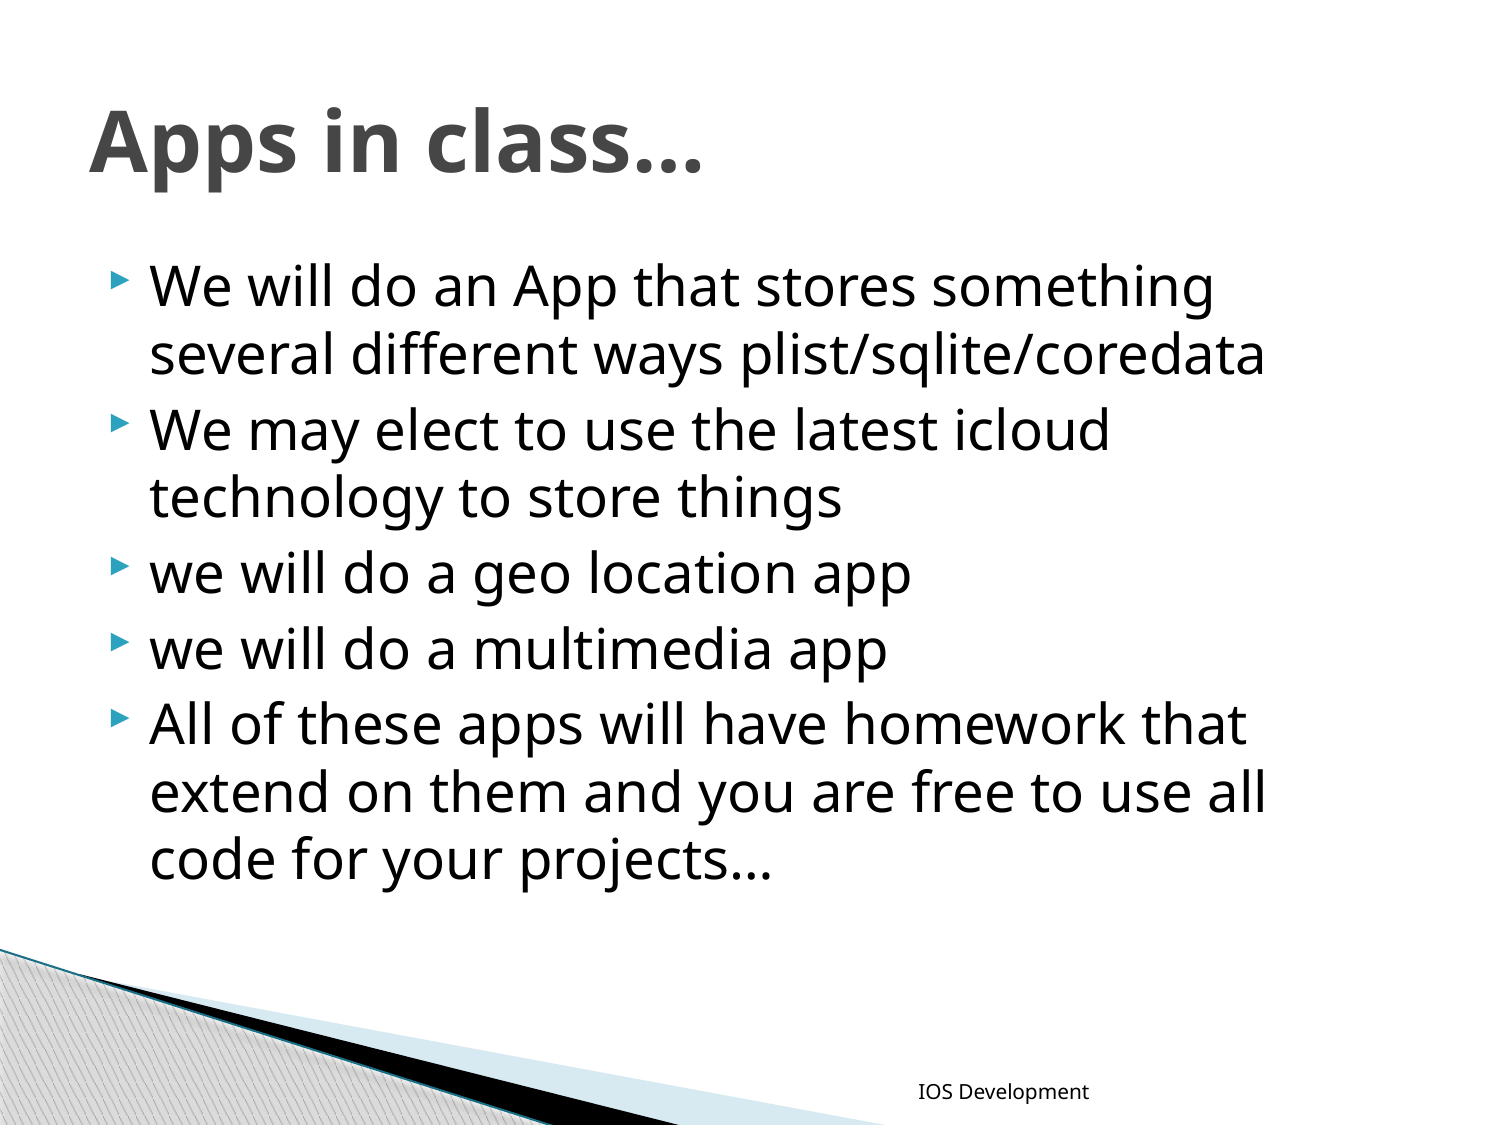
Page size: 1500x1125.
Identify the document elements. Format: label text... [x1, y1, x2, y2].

list We will do an App that stores something several different ways plist/sqlite/coredata We may elect to use the latest icloud technology to store things we will do a geo location app we will do a multimedia app All of these apps will have homework that extend on them and you are free to use all code for your projects… [75, 243, 1425, 986]
footer IOS Development [718, 1051, 1105, 1112]
title Apps in class… [75, 45, 1425, 233]
